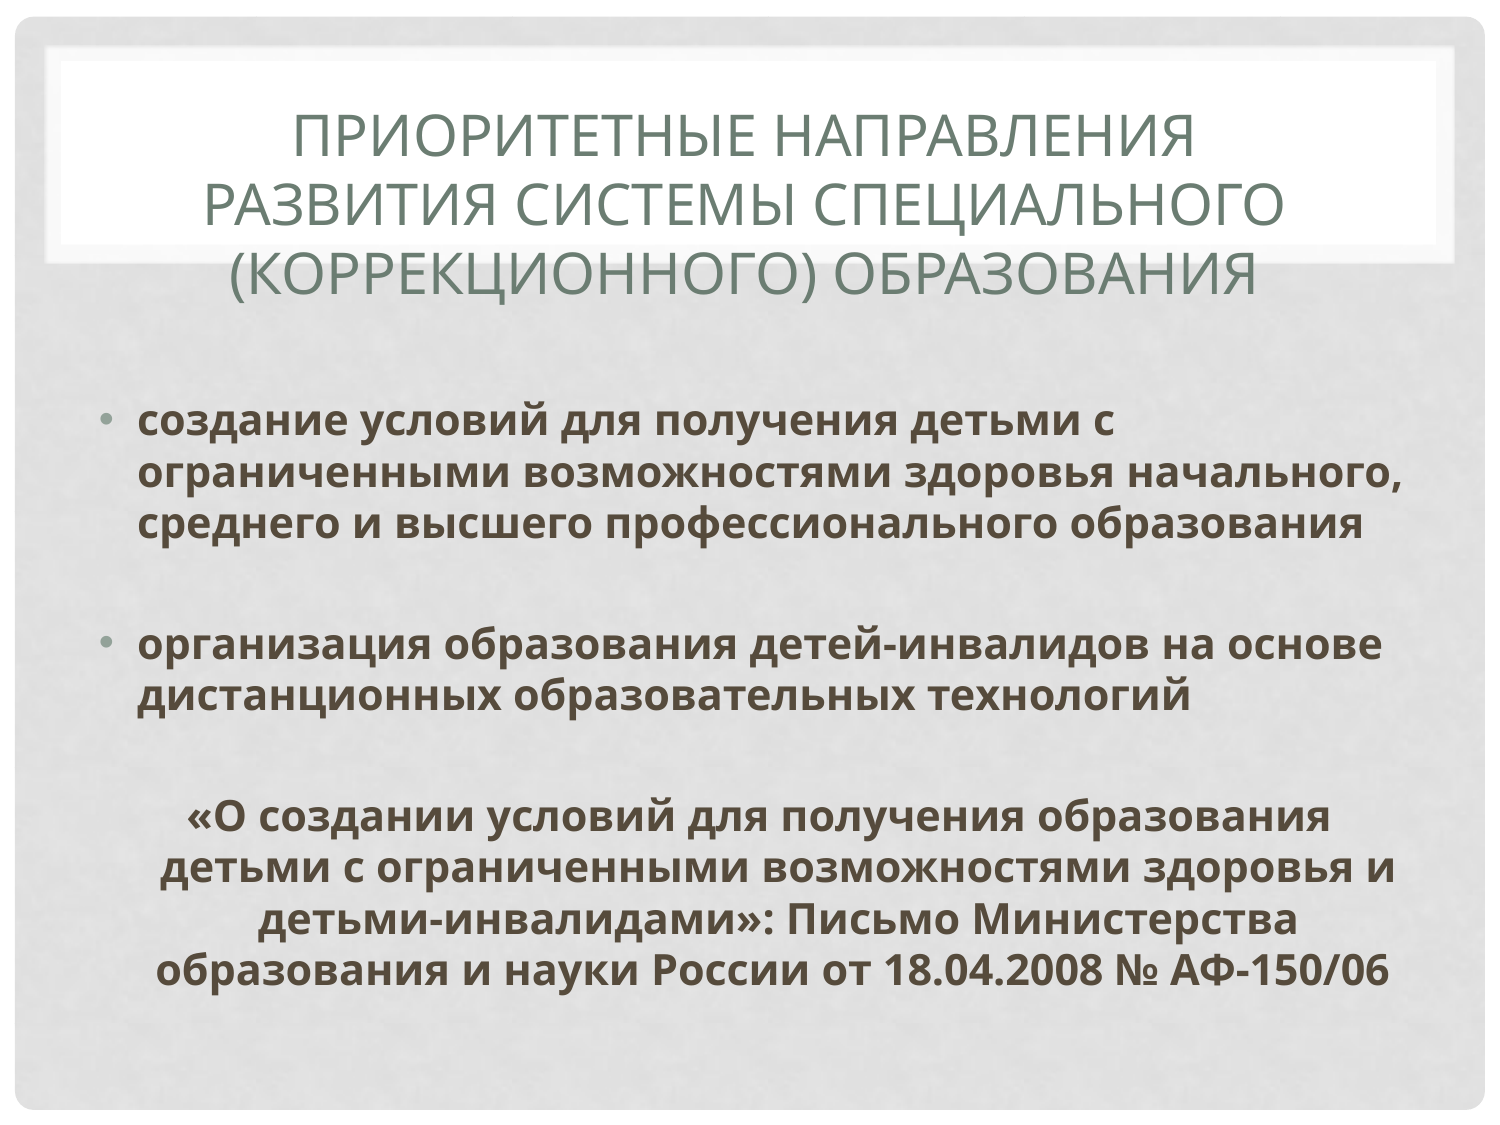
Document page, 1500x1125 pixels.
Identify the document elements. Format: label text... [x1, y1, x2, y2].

title Приоритетные направления развития системы специального (коррекционного) образования [64, 90, 1425, 315]
list создание условий для получения детьми с ограниченными возможностями здоровья начального, среднего и высшего профессионального образования организация образования детей-инвалидов на основе дистанционных образовательных технологий «О создании условий для получения образования детьми с ограниченными возможностями здоровья и детьми-инвалидами»: Письмо Министерства образования и науки России от 18.04.2008 № АФ-150/06 [64, 385, 1436, 1083]
